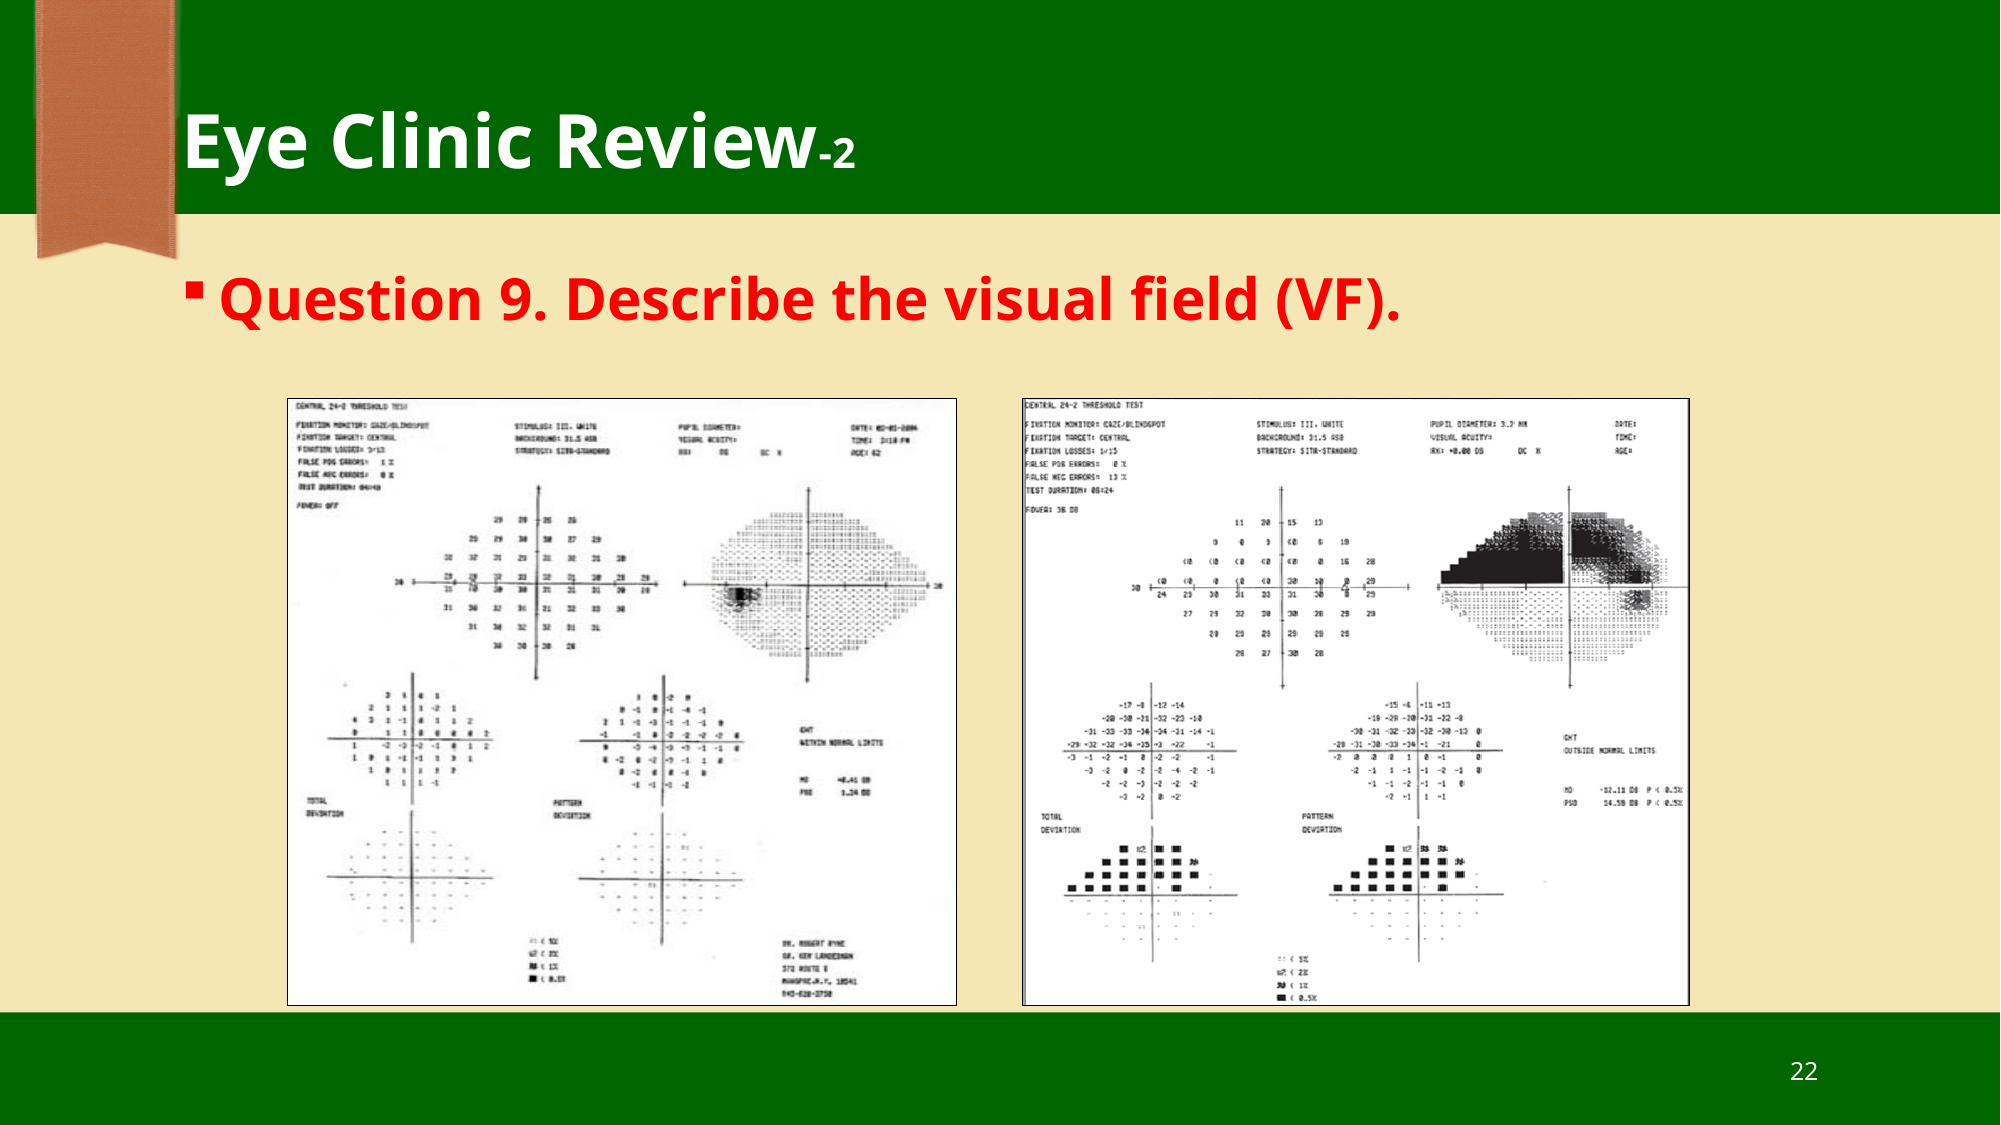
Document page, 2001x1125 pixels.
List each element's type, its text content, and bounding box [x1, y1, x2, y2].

picture [1022, 398, 1690, 1006]
title Eye Clinic Review-2 [181, 12, 1819, 193]
picture [286, 398, 957, 1006]
list Question 9. Describe the visual field (VF). [181, 262, 1819, 1013]
slide_number 22 [1518, 1042, 1819, 1103]
